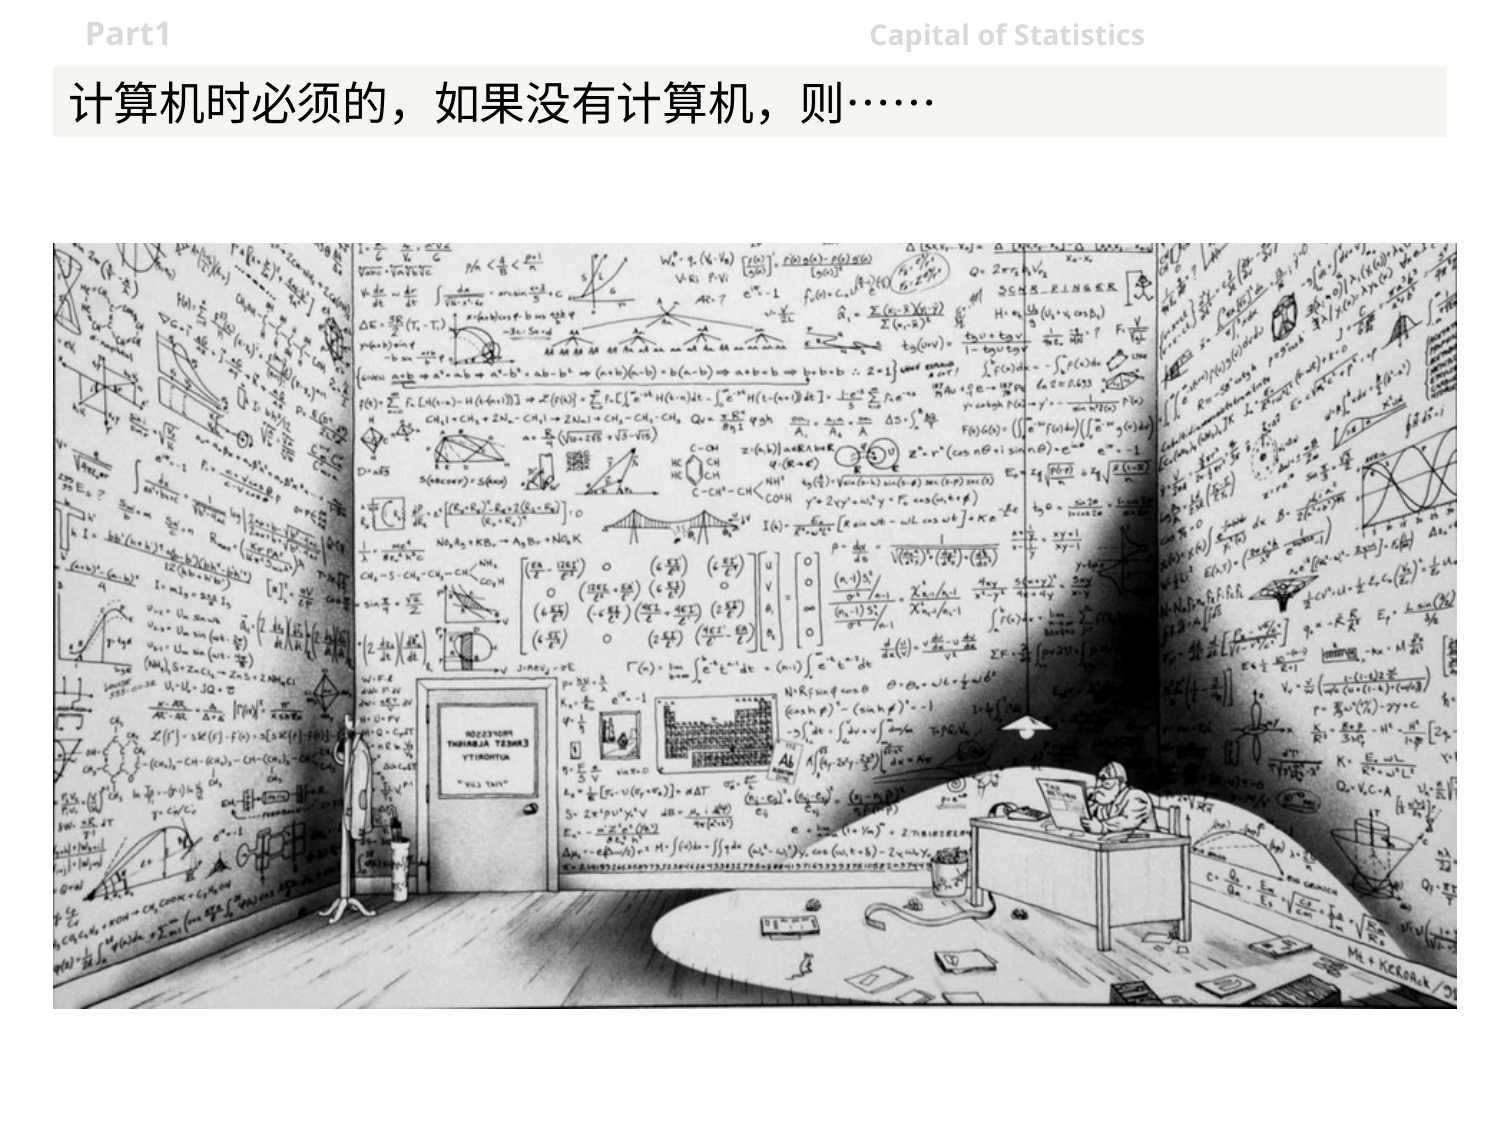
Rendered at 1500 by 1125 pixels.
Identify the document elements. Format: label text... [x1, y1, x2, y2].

title 计算机时必须的，如果没有计算机，则…… [53, 66, 1447, 138]
picture [52, 243, 1457, 1009]
